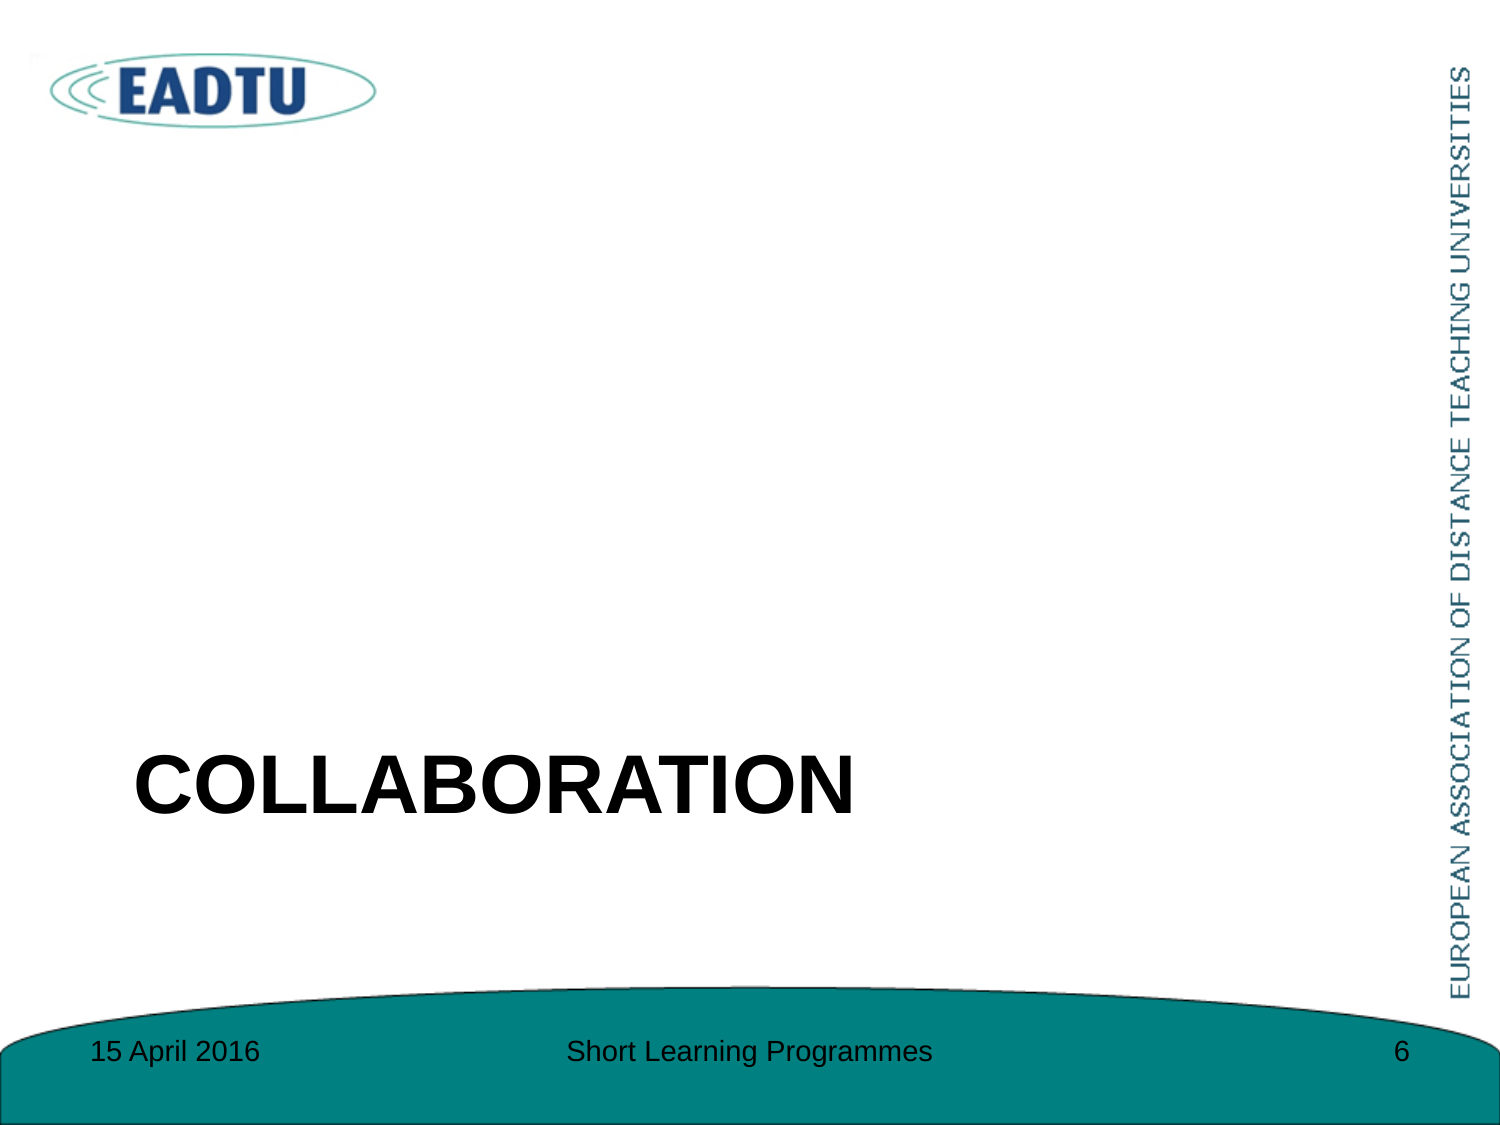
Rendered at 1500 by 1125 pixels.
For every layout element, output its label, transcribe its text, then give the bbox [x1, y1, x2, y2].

picture [0, 0, 1500, 1125]
footer Short Learning Programmes [512, 1024, 988, 1103]
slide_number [74, 1024, 426, 1103]
slide_number 6 [1074, 1024, 1426, 1103]
title collaboration [118, 722, 1394, 947]
